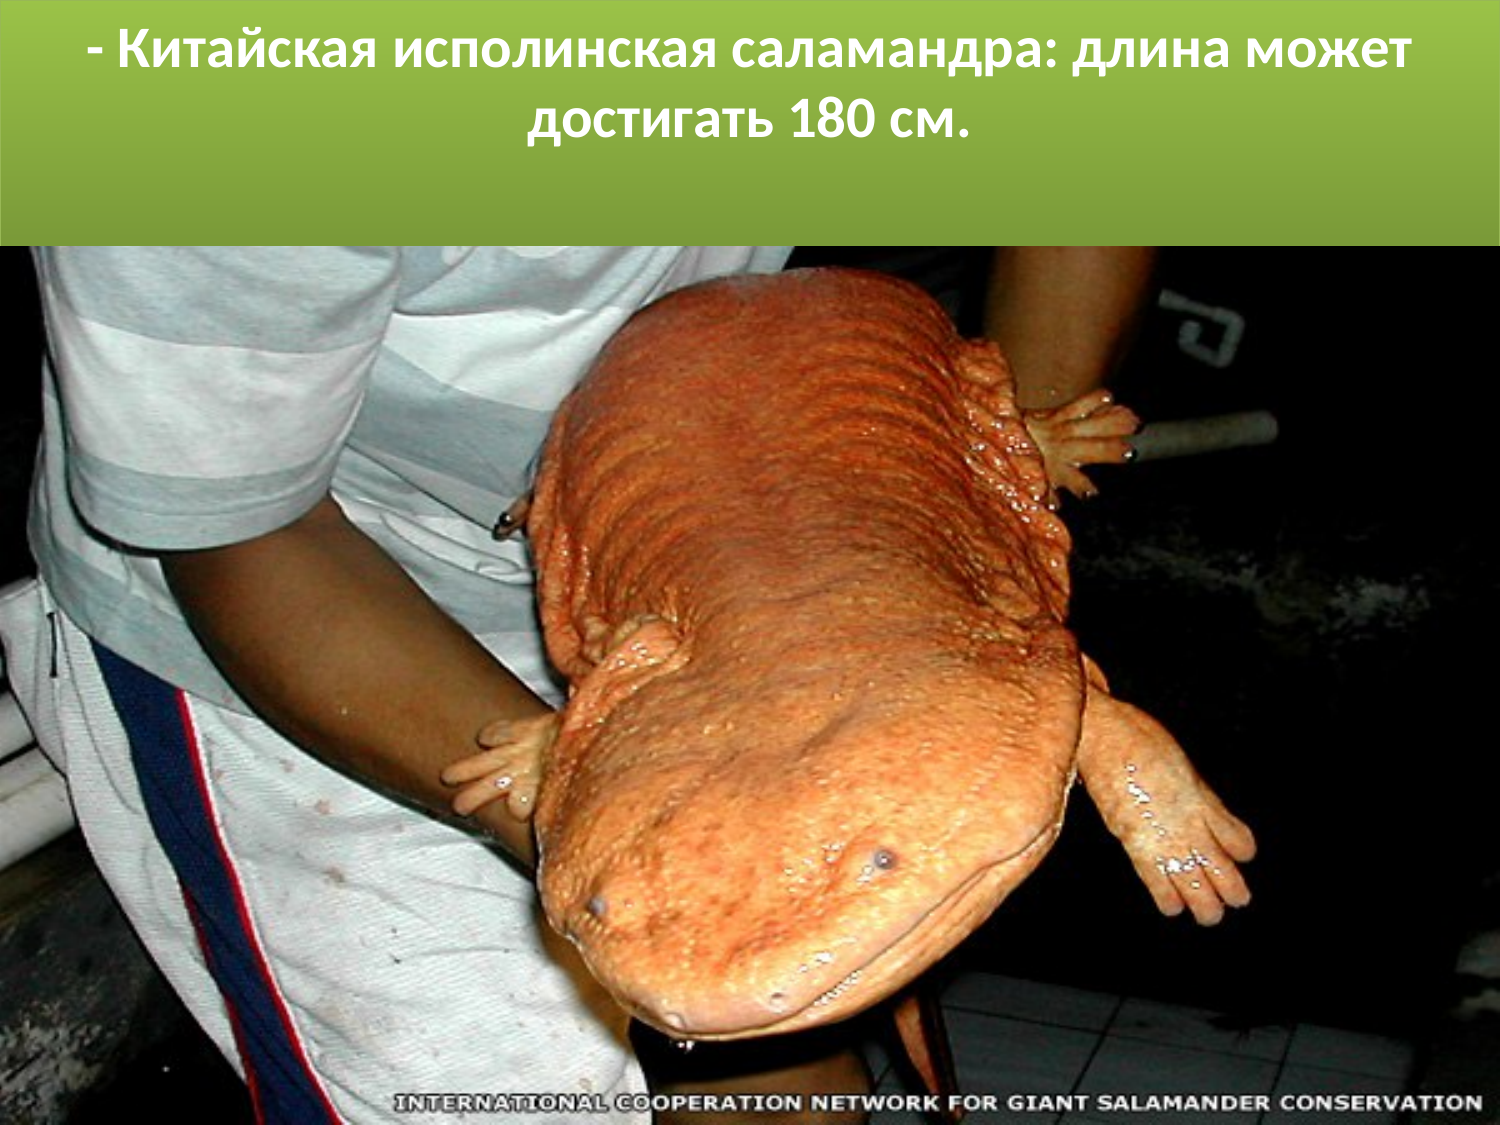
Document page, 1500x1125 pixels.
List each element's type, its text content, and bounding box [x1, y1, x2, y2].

title - Китайская исполинская саламандра: длина может достигать 180 см. [0, 0, 1500, 245]
picture [0, 245, 1500, 1125]
